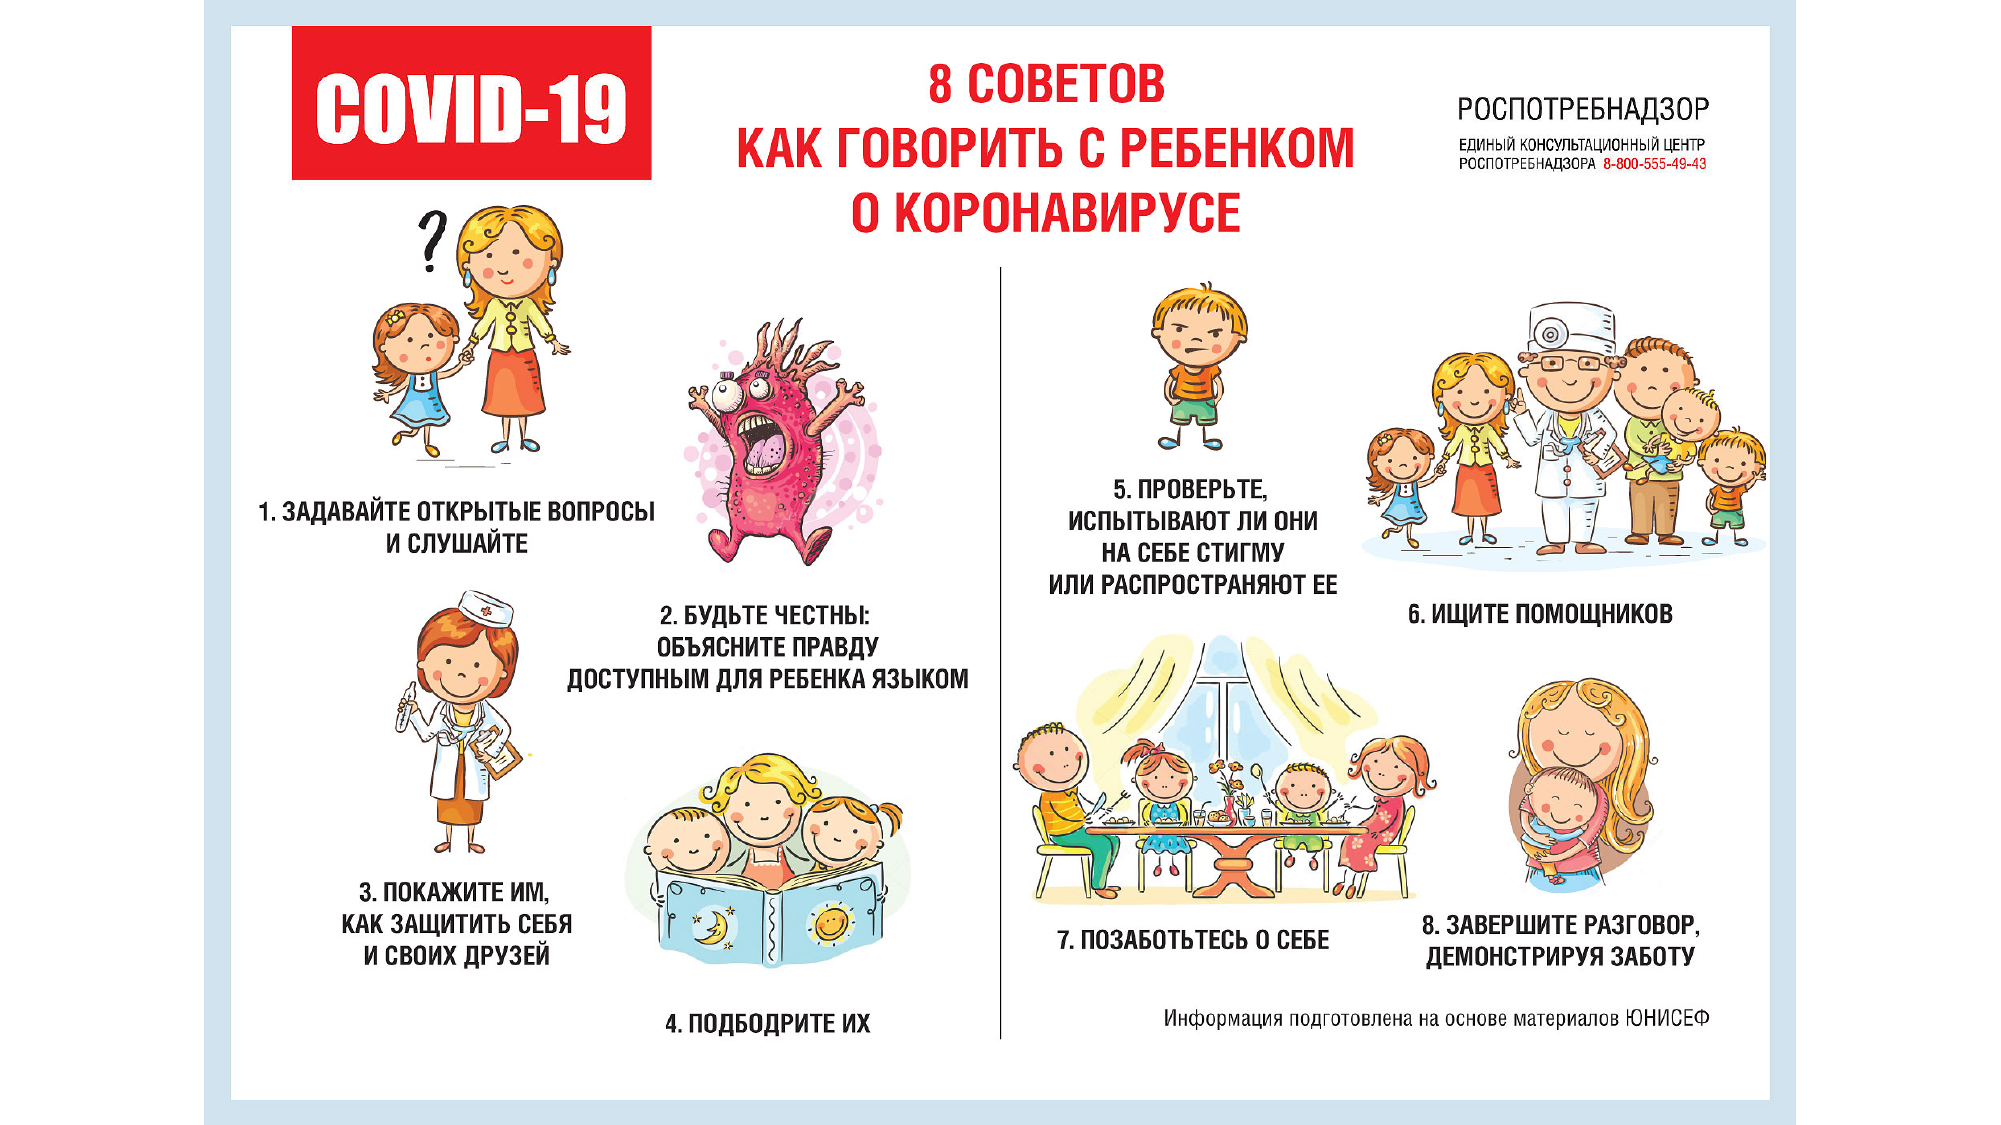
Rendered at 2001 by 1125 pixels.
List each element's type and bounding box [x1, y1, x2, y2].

picture [204, 0, 1796, 1125]
